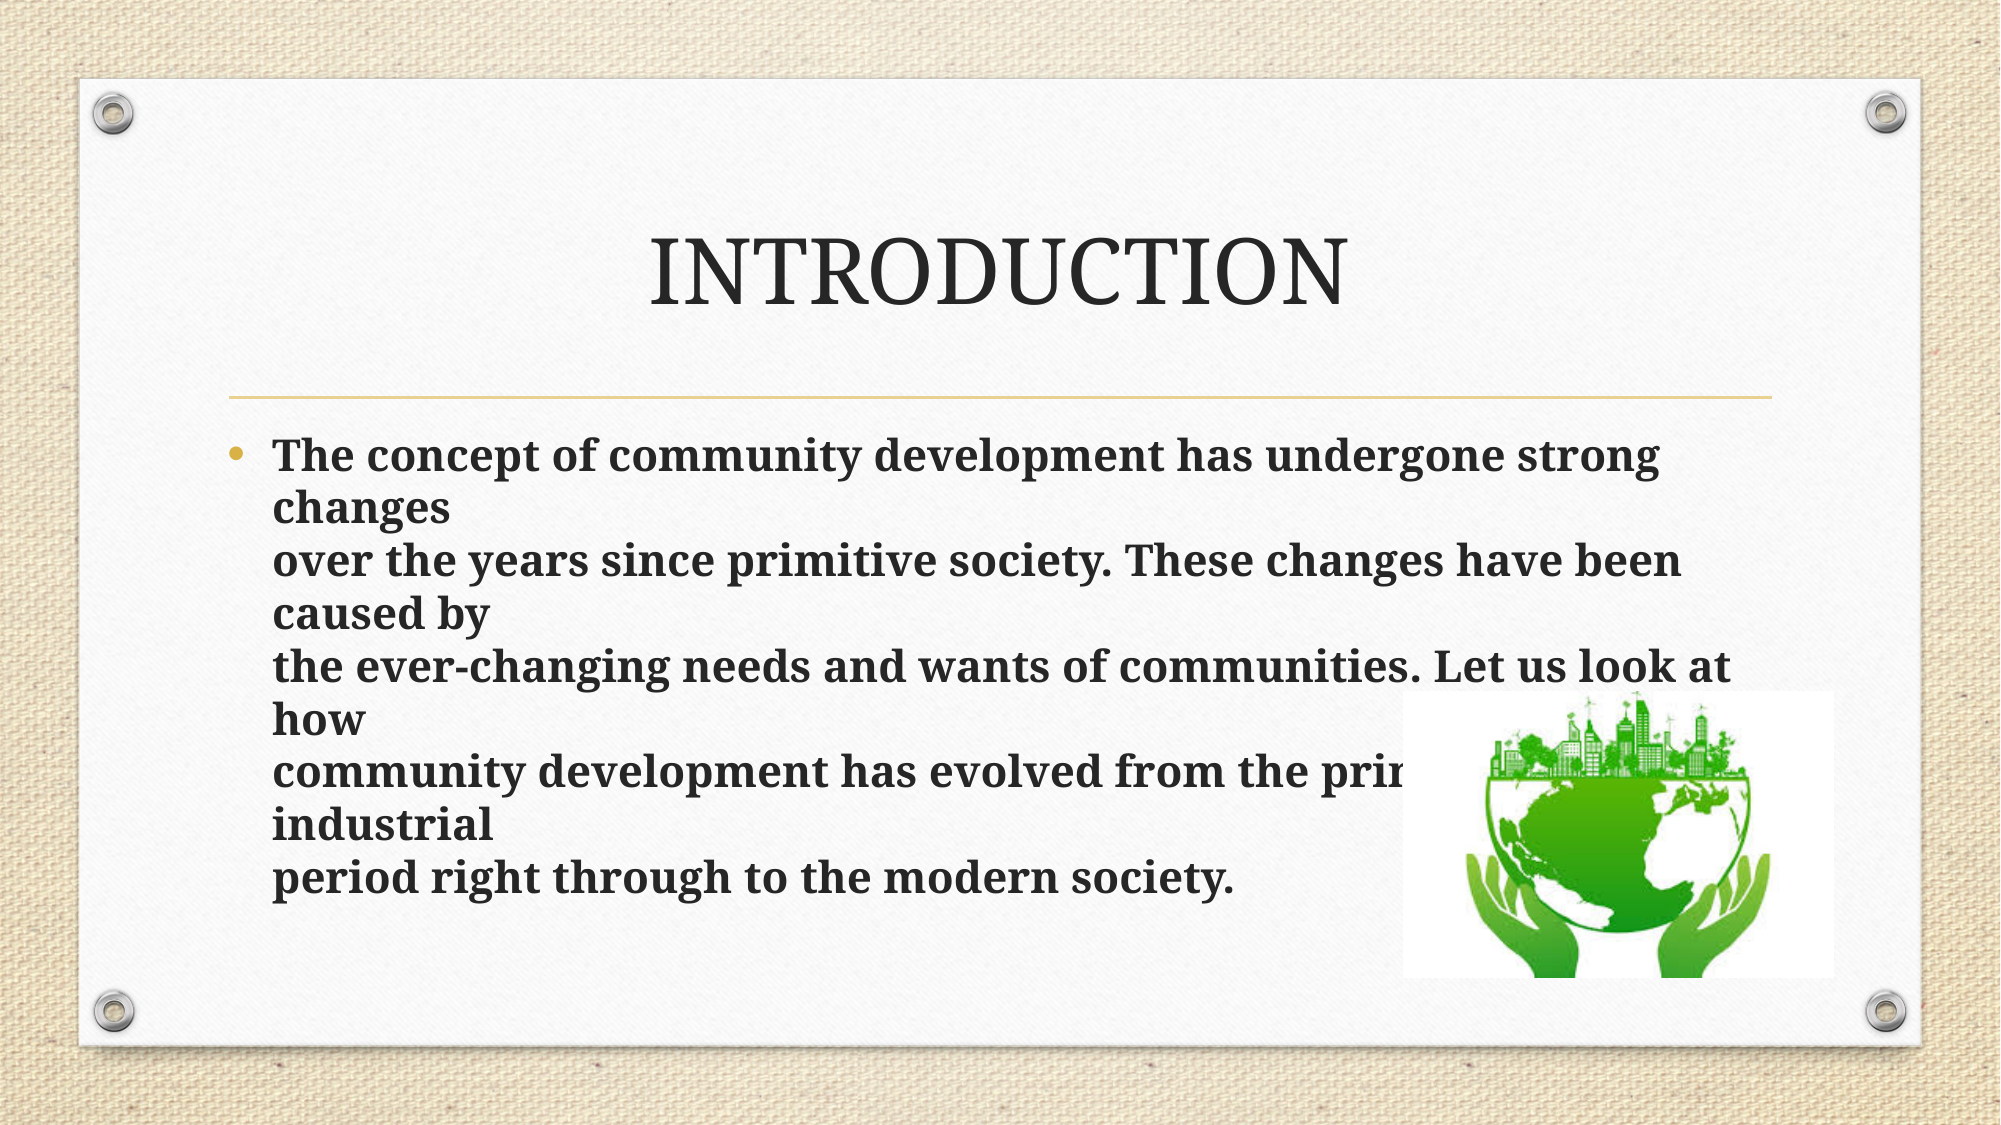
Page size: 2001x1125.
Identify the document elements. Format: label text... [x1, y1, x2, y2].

list The concept of community development has undergone strong changes over the years since primitive society. These changes have been caused by the ever-changing needs and wants of communities. Let us look at how community development has evolved from the primitive and pre-industrial period right through to the modern society. [212, 419, 1788, 964]
picture [0, 0, 2001, 1125]
title INTRODUCTION [212, 161, 1788, 375]
